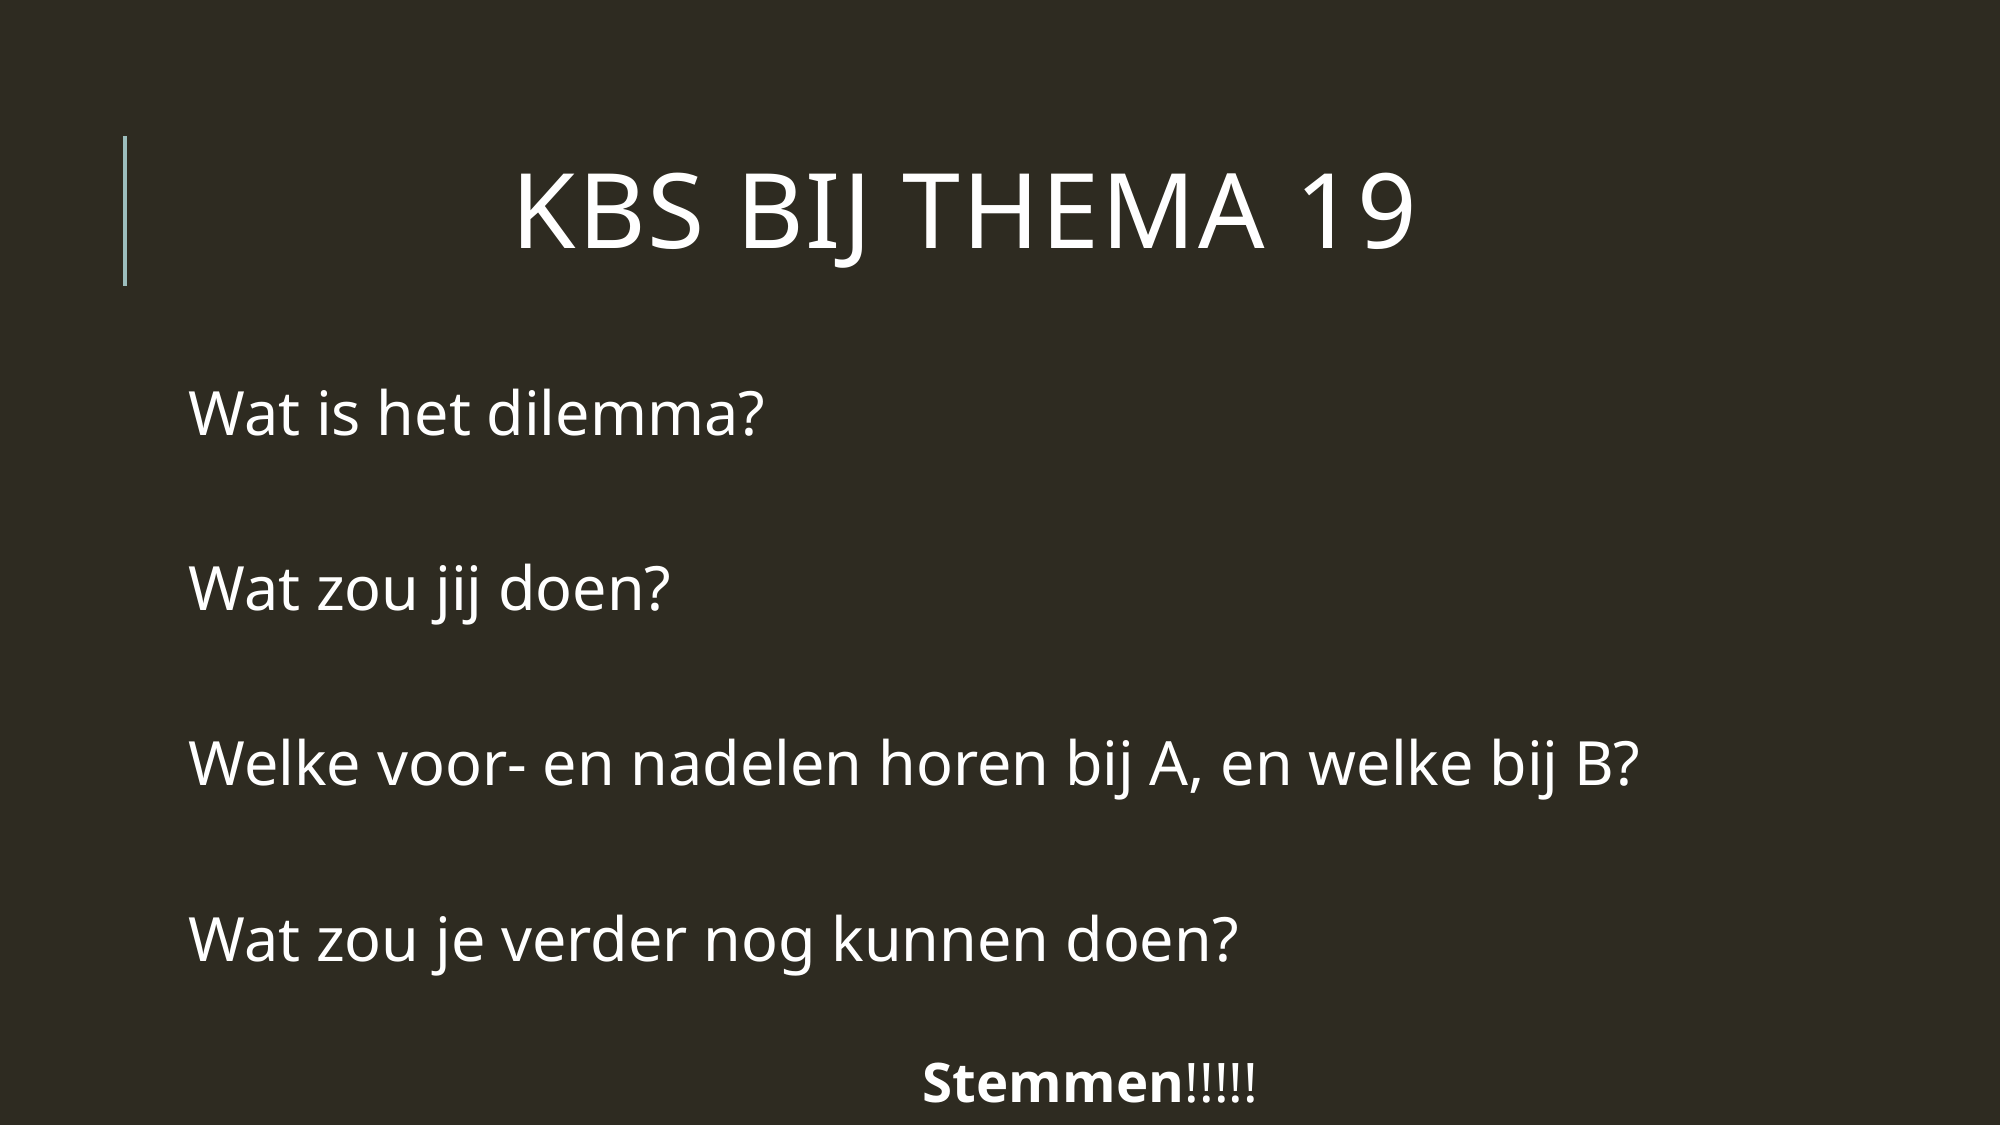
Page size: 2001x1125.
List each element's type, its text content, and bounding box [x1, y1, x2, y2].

title KBS bij thema 19 [168, 96, 1763, 342]
list Wat is het dilemma? Wat zou jij doen? Welke voor- en nadelen horen bij A, en welke bij B? Wat zou je verder nog kunnen doen? Stemmen!!!!! [168, 375, 2000, 1125]
